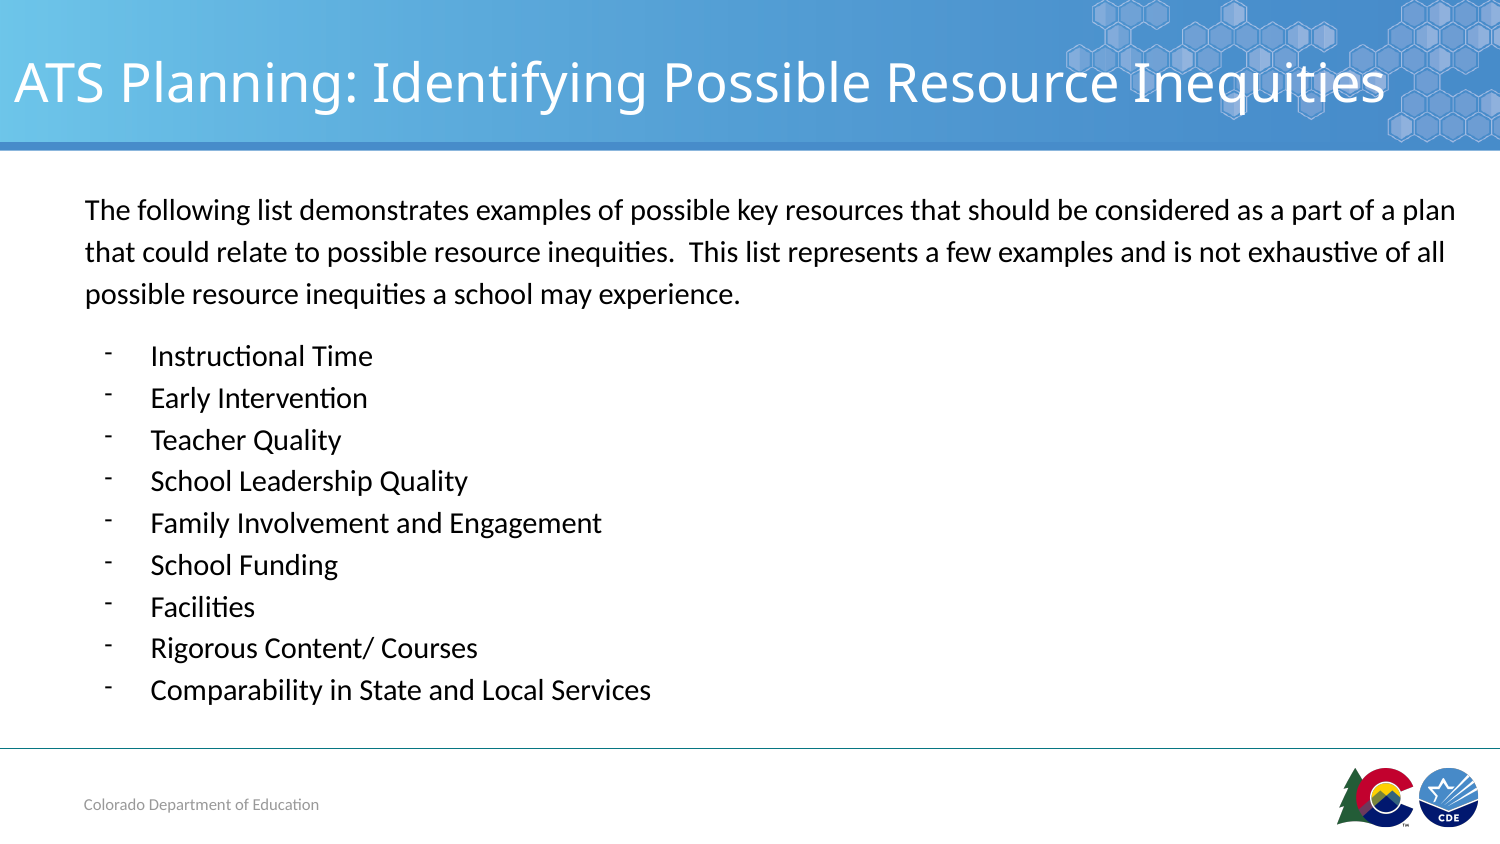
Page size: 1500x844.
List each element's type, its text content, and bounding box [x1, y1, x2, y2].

title ATS Planning: Identifying Possible Resource Inequities [14, 33, 1413, 128]
picture [0, 0, 1500, 151]
picture [1336, 767, 1479, 828]
list The following list demonstrates examples of possible key resources that should be considered as a part of a plan that could relate to possible resource inequities. This list represents a few examples and is not exhaustive of all possible resource inequities a school may experience. Instructional Time Early Intervention Teacher Quality School Leadership Quality Family Involvement and Engagement School Funding Facilities Rigorous Content/ Courses Comparability in State and Local Services [85, 184, 1483, 709]
